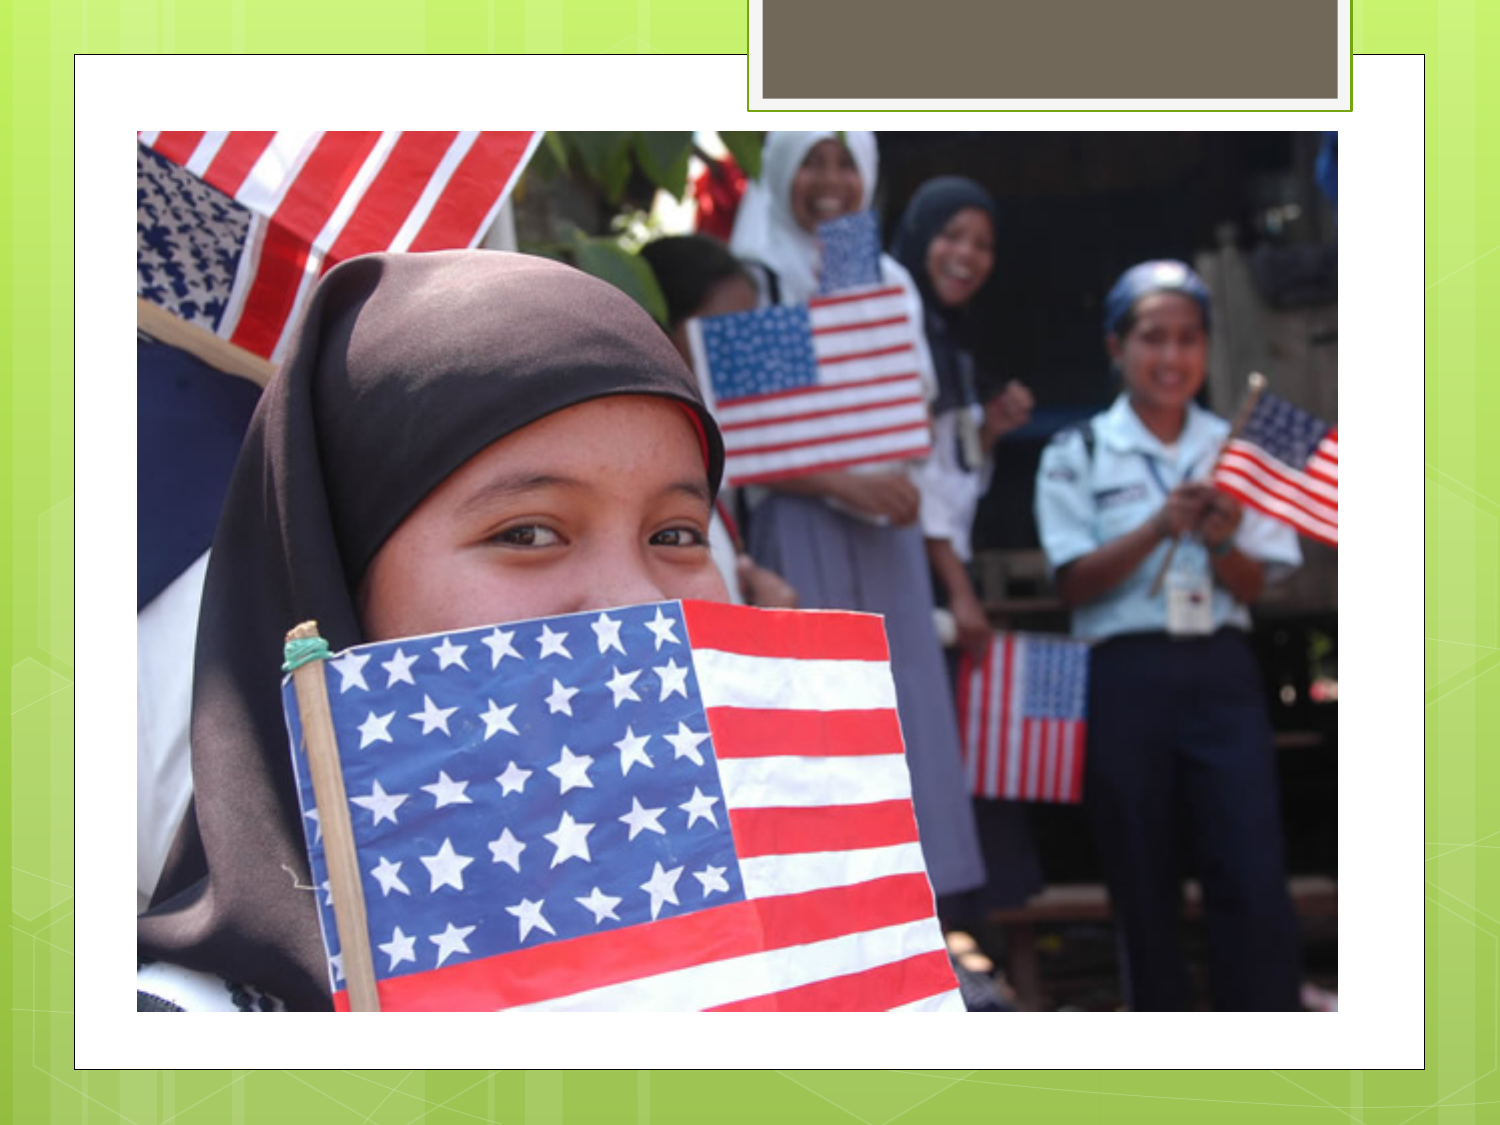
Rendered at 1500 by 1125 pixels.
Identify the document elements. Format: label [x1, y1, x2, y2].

picture [137, 131, 1338, 1012]
